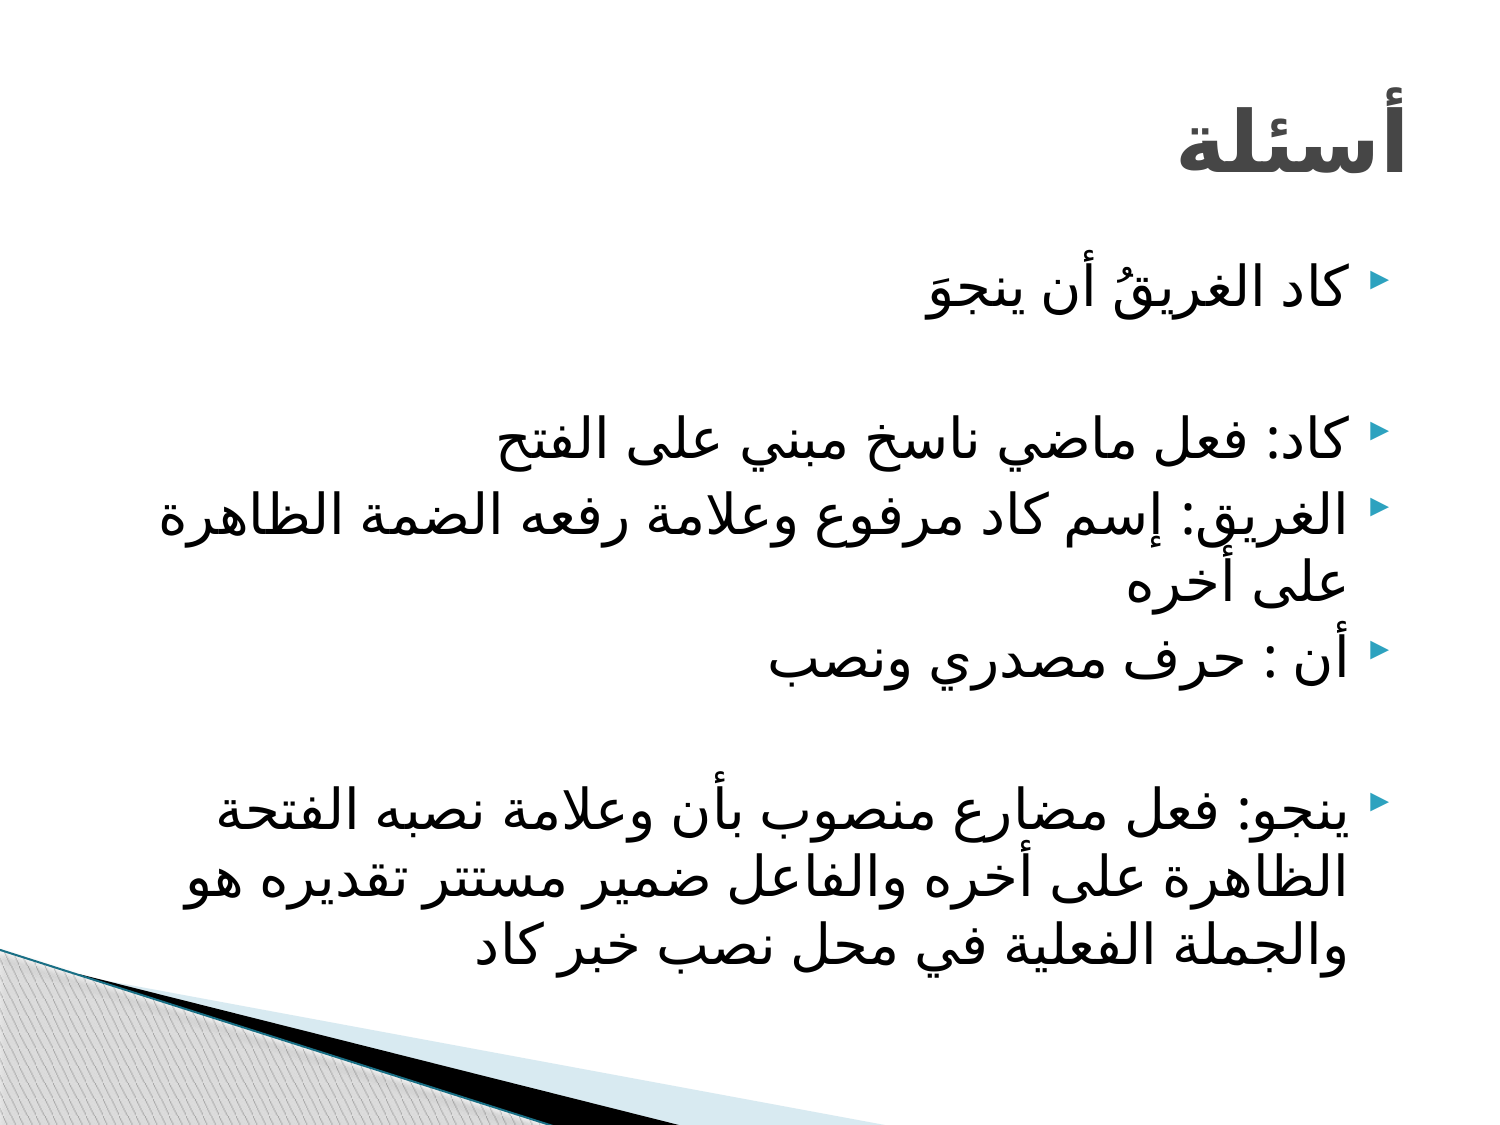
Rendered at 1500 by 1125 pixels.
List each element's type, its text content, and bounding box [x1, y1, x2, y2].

title أسئلة [75, 45, 1425, 233]
list كاد الغريقُ أن ينجوَ كاد: فعل ماضي ناسخ مبني على الفتح الغريق: إسم كاد مرفوع وعلامة رفعه الضمة الظاهرة على أخره أن : حرف مصدري ونصب ينجو: فعل مضارع منصوب بأن وعلامة نصبه الفتحة الظاهرة على أخره والفاعل ضمير مستتر تقديره هو والجملة الفعلية في محل نصب خبر كاد [75, 243, 1425, 986]
